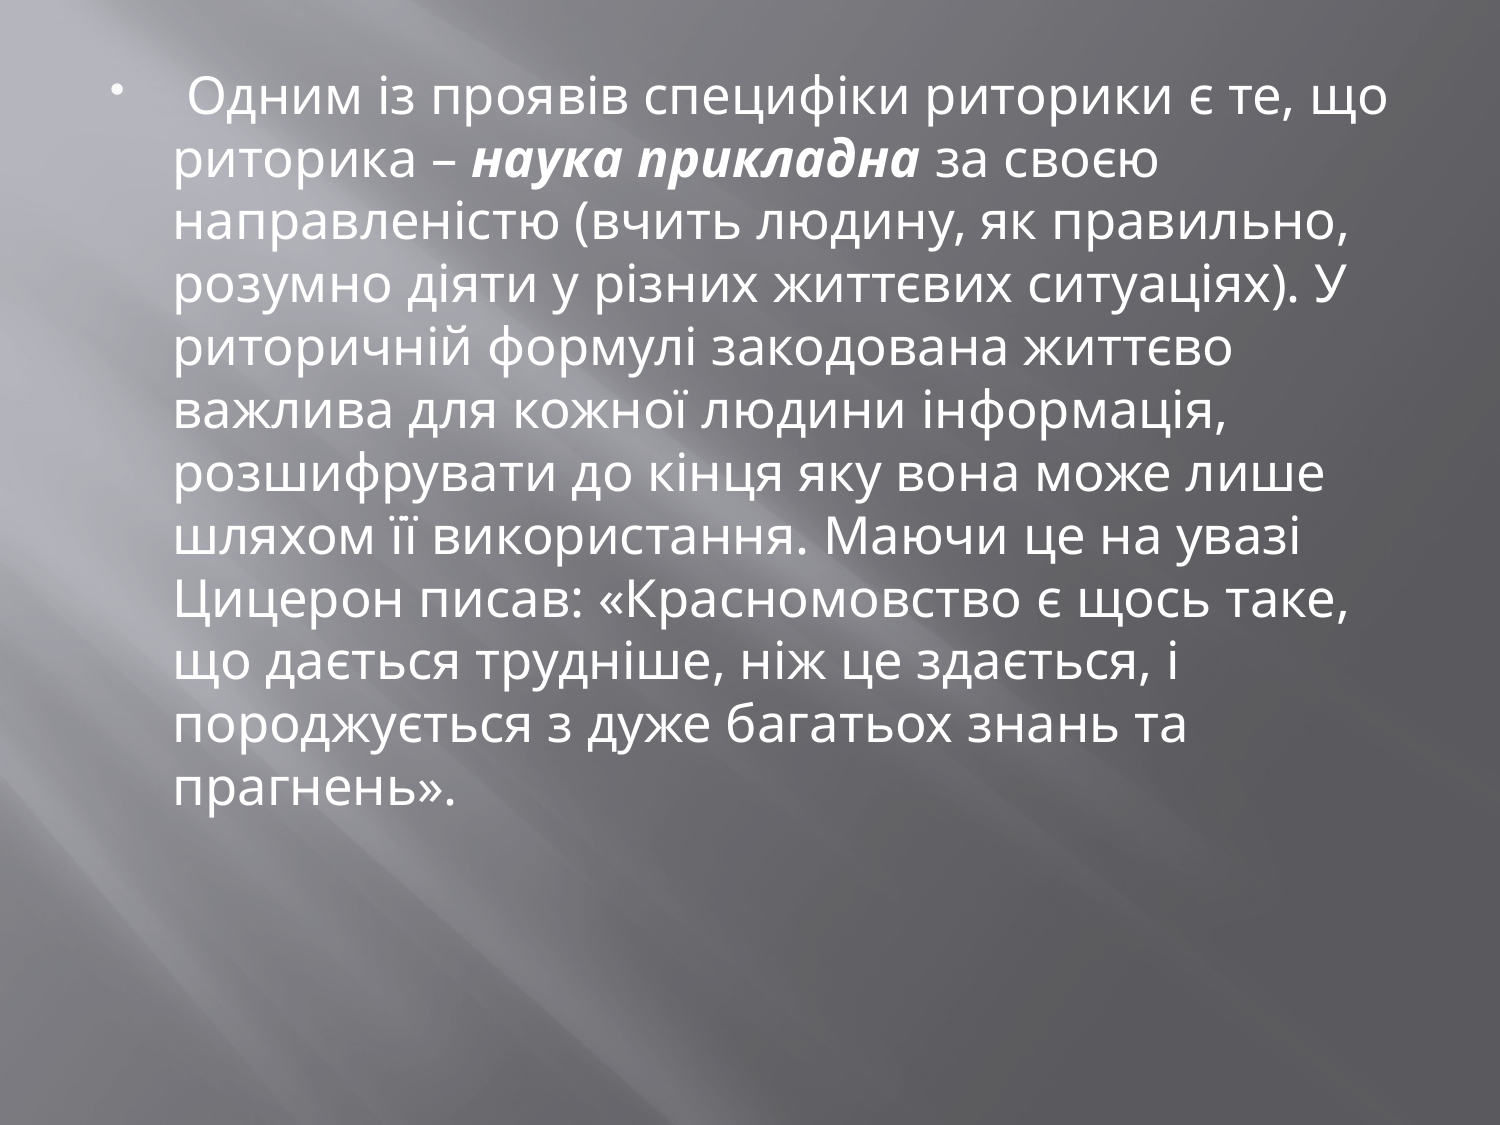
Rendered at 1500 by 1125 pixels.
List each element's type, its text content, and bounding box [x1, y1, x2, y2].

list Одним із проявів специфіки риторики є те, що риторика – наука прикладна за своєю направленістю (вчить людину, як правильно, розумно діяти у різних життєвих ситуаціях). У риторичній формулі закодована життєво важлива для кожної людини інформація, розшифрувати до кінця яку вона може лише шляхом її використання. Маючи це на увазі Цицерон писав: «Красномовство є щось таке, що дається трудніше, ніж це здається, і породжується з дуже багатьох знань та прагнень». [76, 54, 1427, 828]
